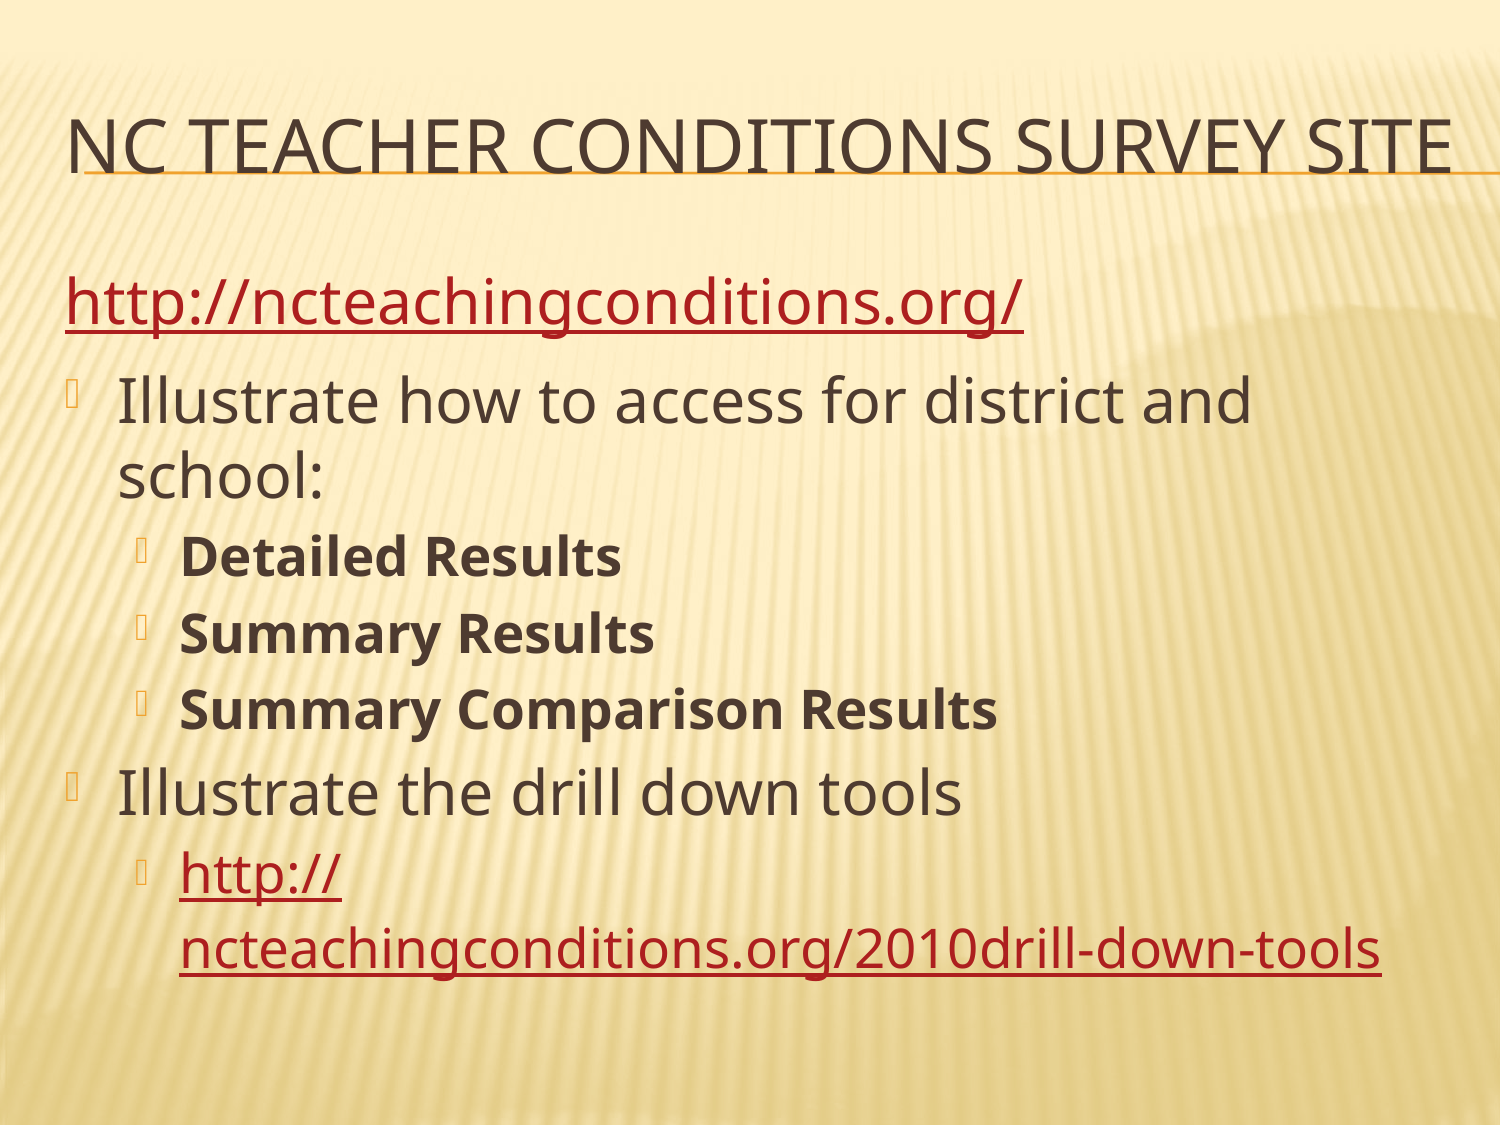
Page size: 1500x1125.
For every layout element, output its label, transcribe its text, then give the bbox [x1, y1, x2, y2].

list http://ncteachingconditions.org/ Illustrate how to access for district and school: Detailed Results Summary Results Summary Comparison Results Illustrate the drill down tools http://ncteachingconditions.org/2010drill-down-tools [50, 254, 1475, 998]
title NC Teacher Conditions Survey Site [50, 75, 1475, 213]
